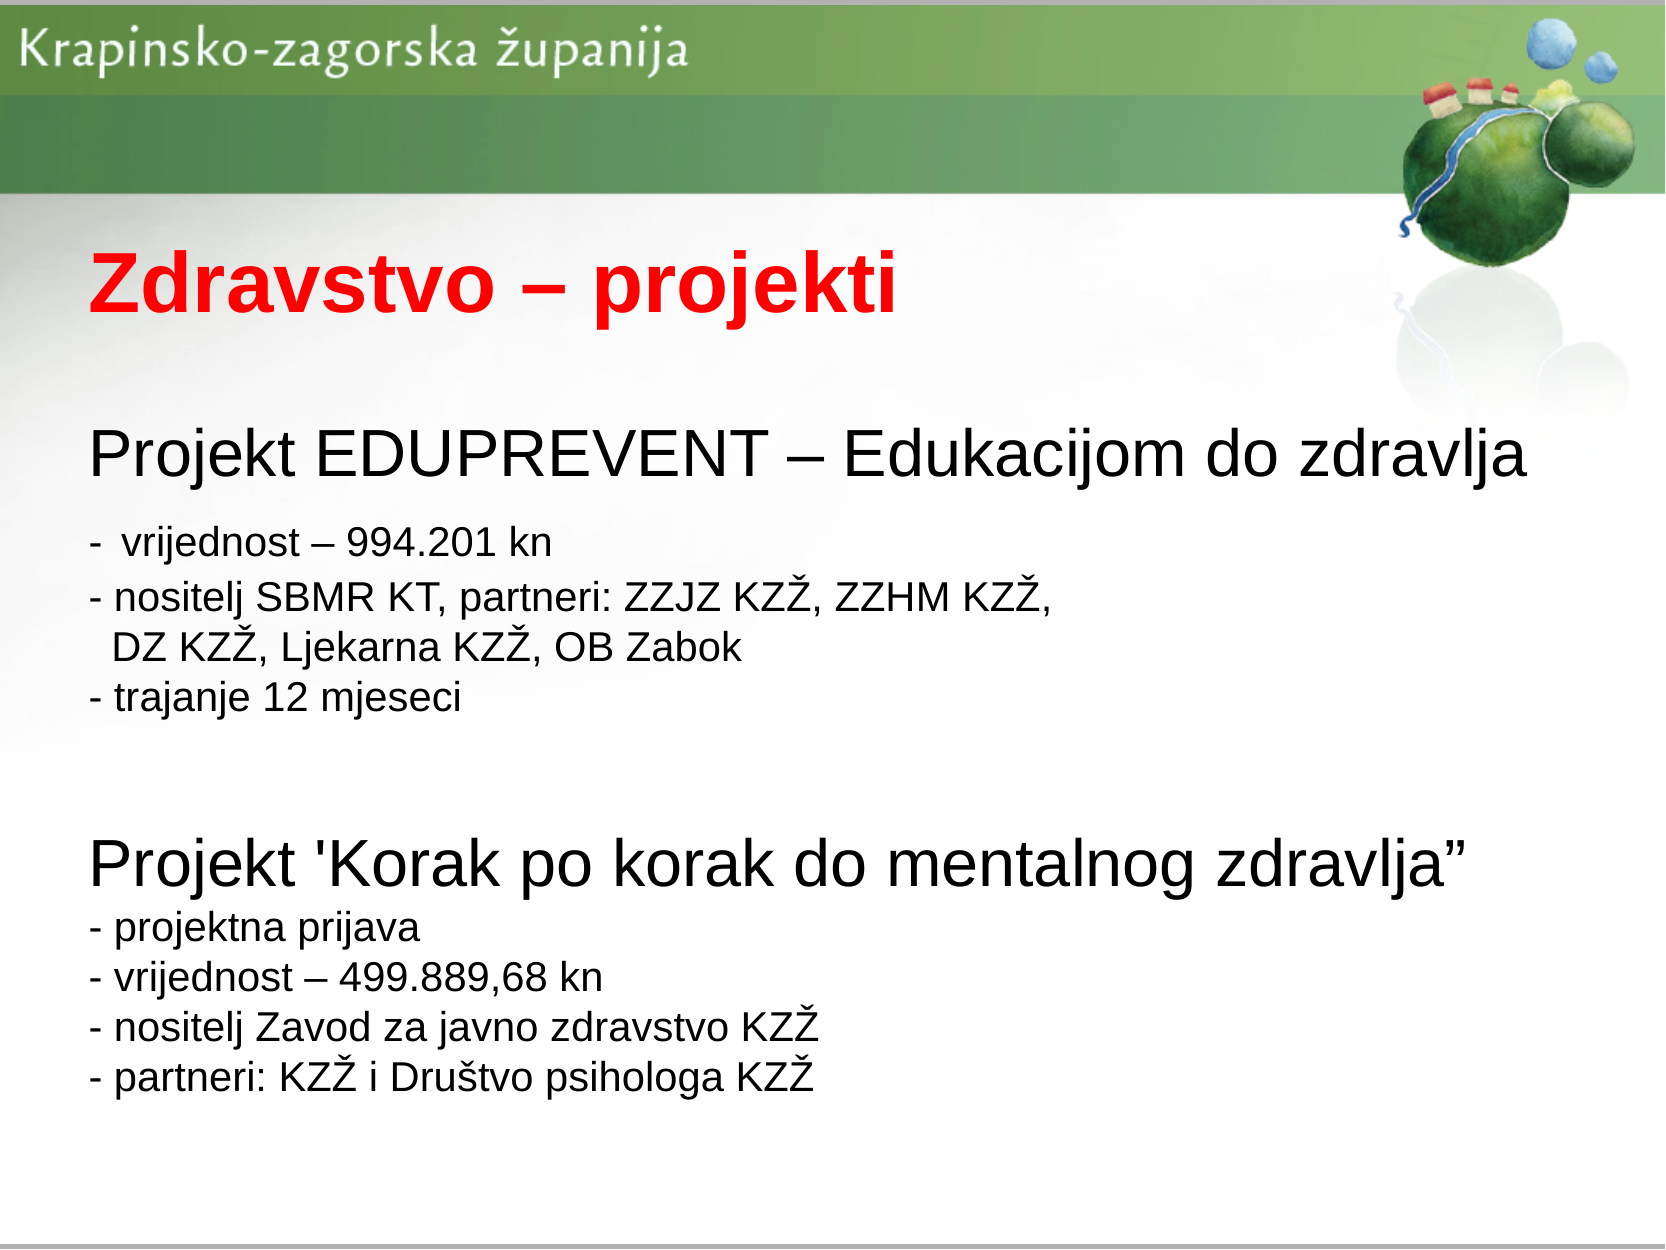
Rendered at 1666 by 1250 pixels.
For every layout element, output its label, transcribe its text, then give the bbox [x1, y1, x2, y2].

title Zdravstvo – projekti Projekt EDUPREVENT – Edukacijom do zdravlja - vrijednost – 994.201 kn - nositelj SBMR KT, partneri: ZZJZ KZŽ, ZZHM KZŽ, DZ KZŽ, Ljekarna KZŽ, OB Zabok - trajanje 12 mjeseci Projekt 'Korak po korak do mentalnog zdravlja” - projektna prijava - vrijednost – 499.889,68 kn - nositelj Zavod za javno zdravstvo KZŽ - partneri: KZŽ i Društvo psihologa KZŽ [73, 220, 1666, 488]
picture [0, 5, 1666, 1244]
